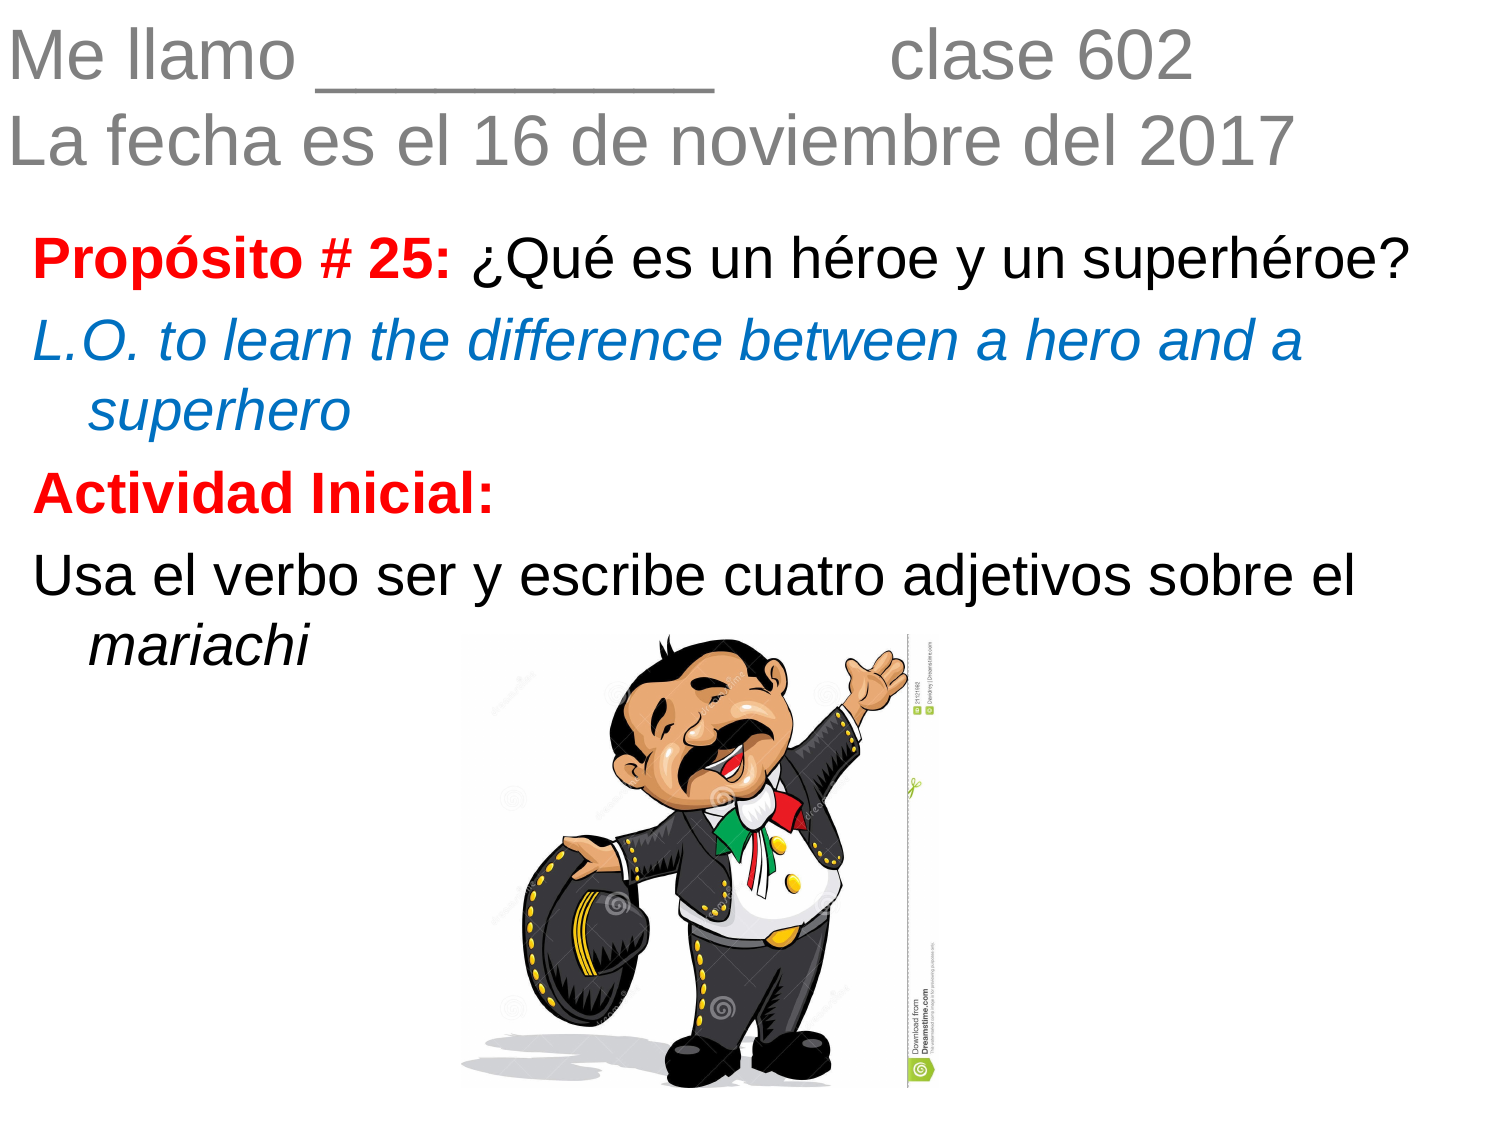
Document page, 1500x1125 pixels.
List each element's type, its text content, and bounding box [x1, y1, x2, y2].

title Me llamo __________ clase 602 La fecha es el 16 de noviembre del 2017 [0, 0, 1500, 188]
picture [460, 633, 939, 1088]
text_box Propósito # 25: ¿Qué es un héroe y un superhéroe? L.O. to learn the difference between a hero and a superhero Actividad Inicial: Usa el verbo ser y escribe cuatro adjetivos sobre el mariachi [24, 212, 1463, 685]
